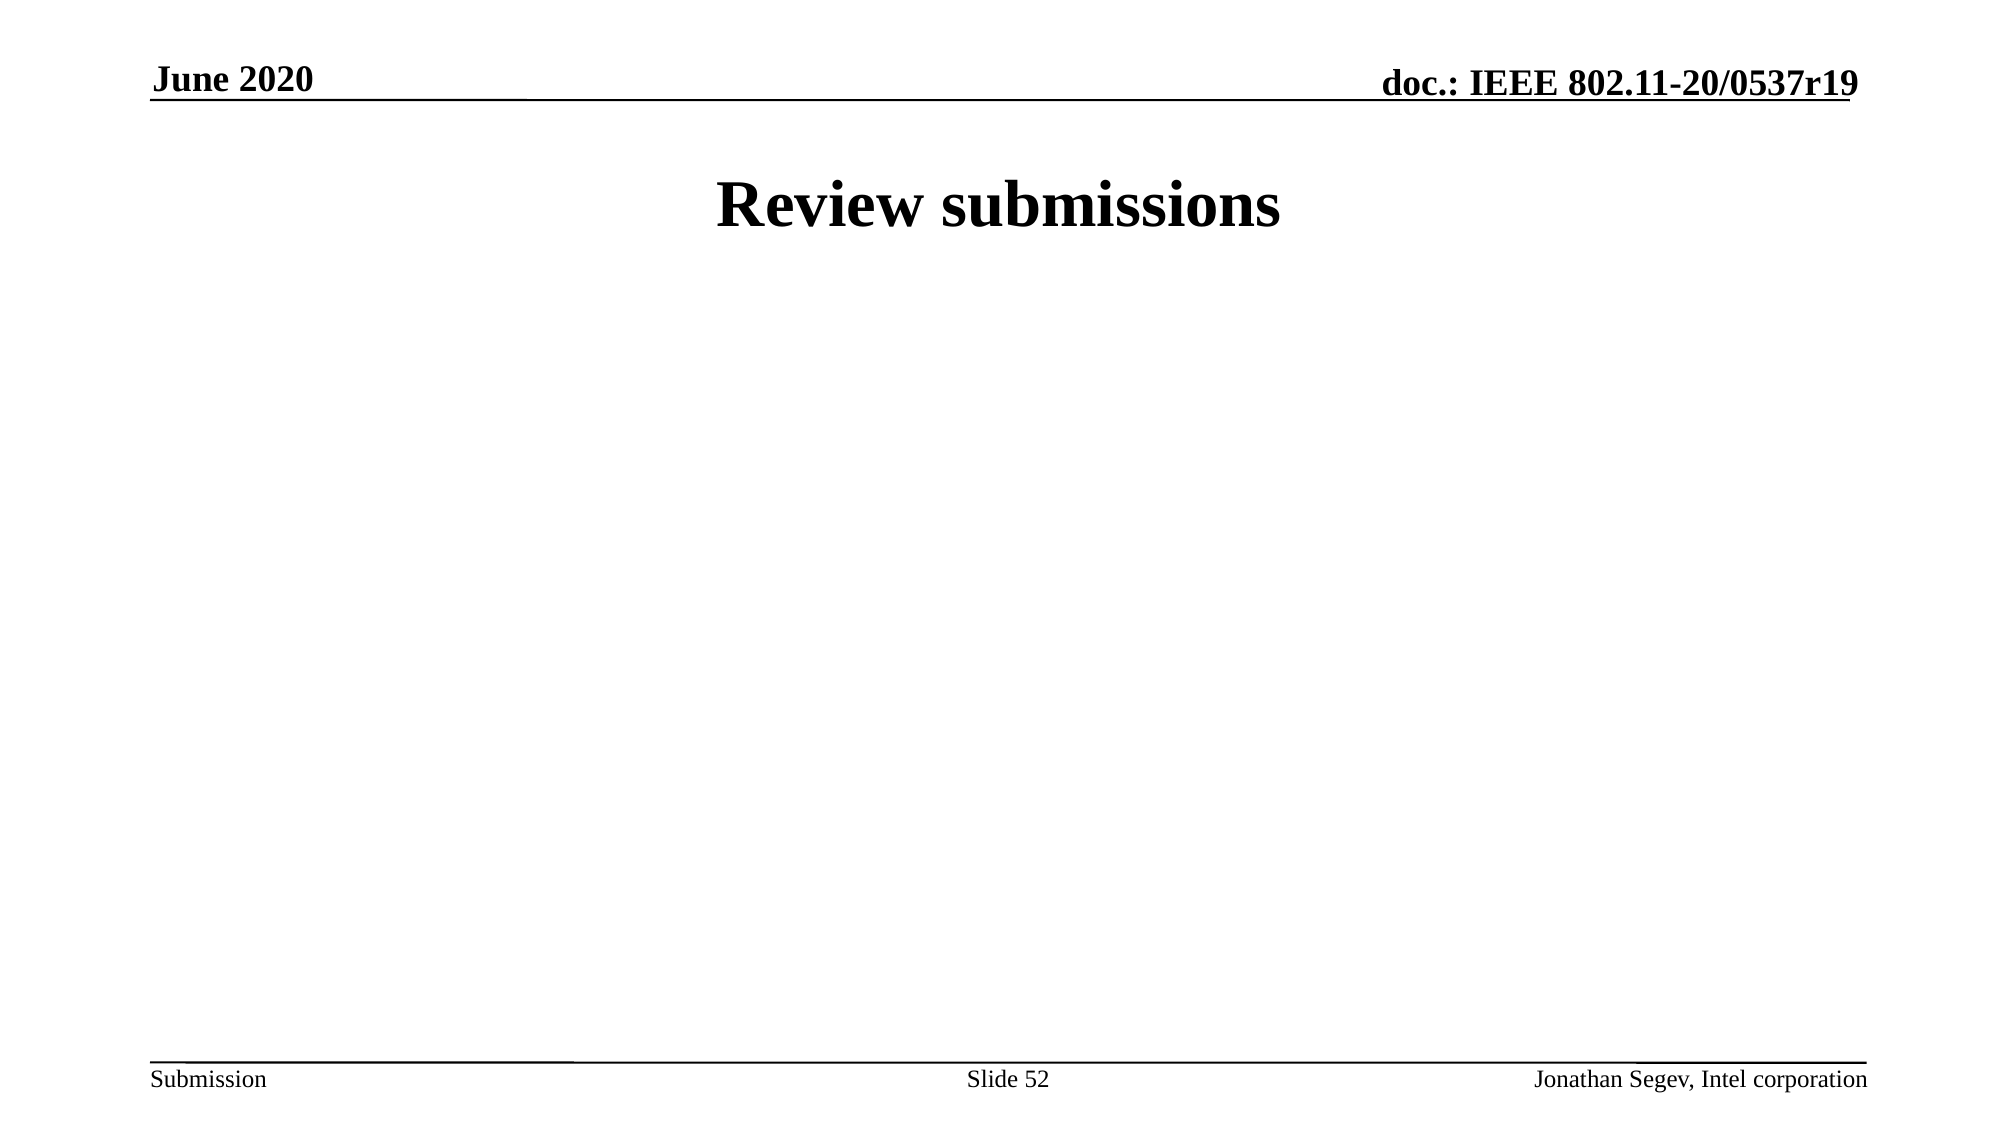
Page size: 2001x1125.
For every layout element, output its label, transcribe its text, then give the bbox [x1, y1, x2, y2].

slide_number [152, 54, 563, 100]
title Review submissions [149, 112, 1850, 288]
slide_number Slide 52 [950, 1061, 1067, 1123]
footer Jonathan Segev, Intel corporation [1171, 1061, 1869, 1093]
